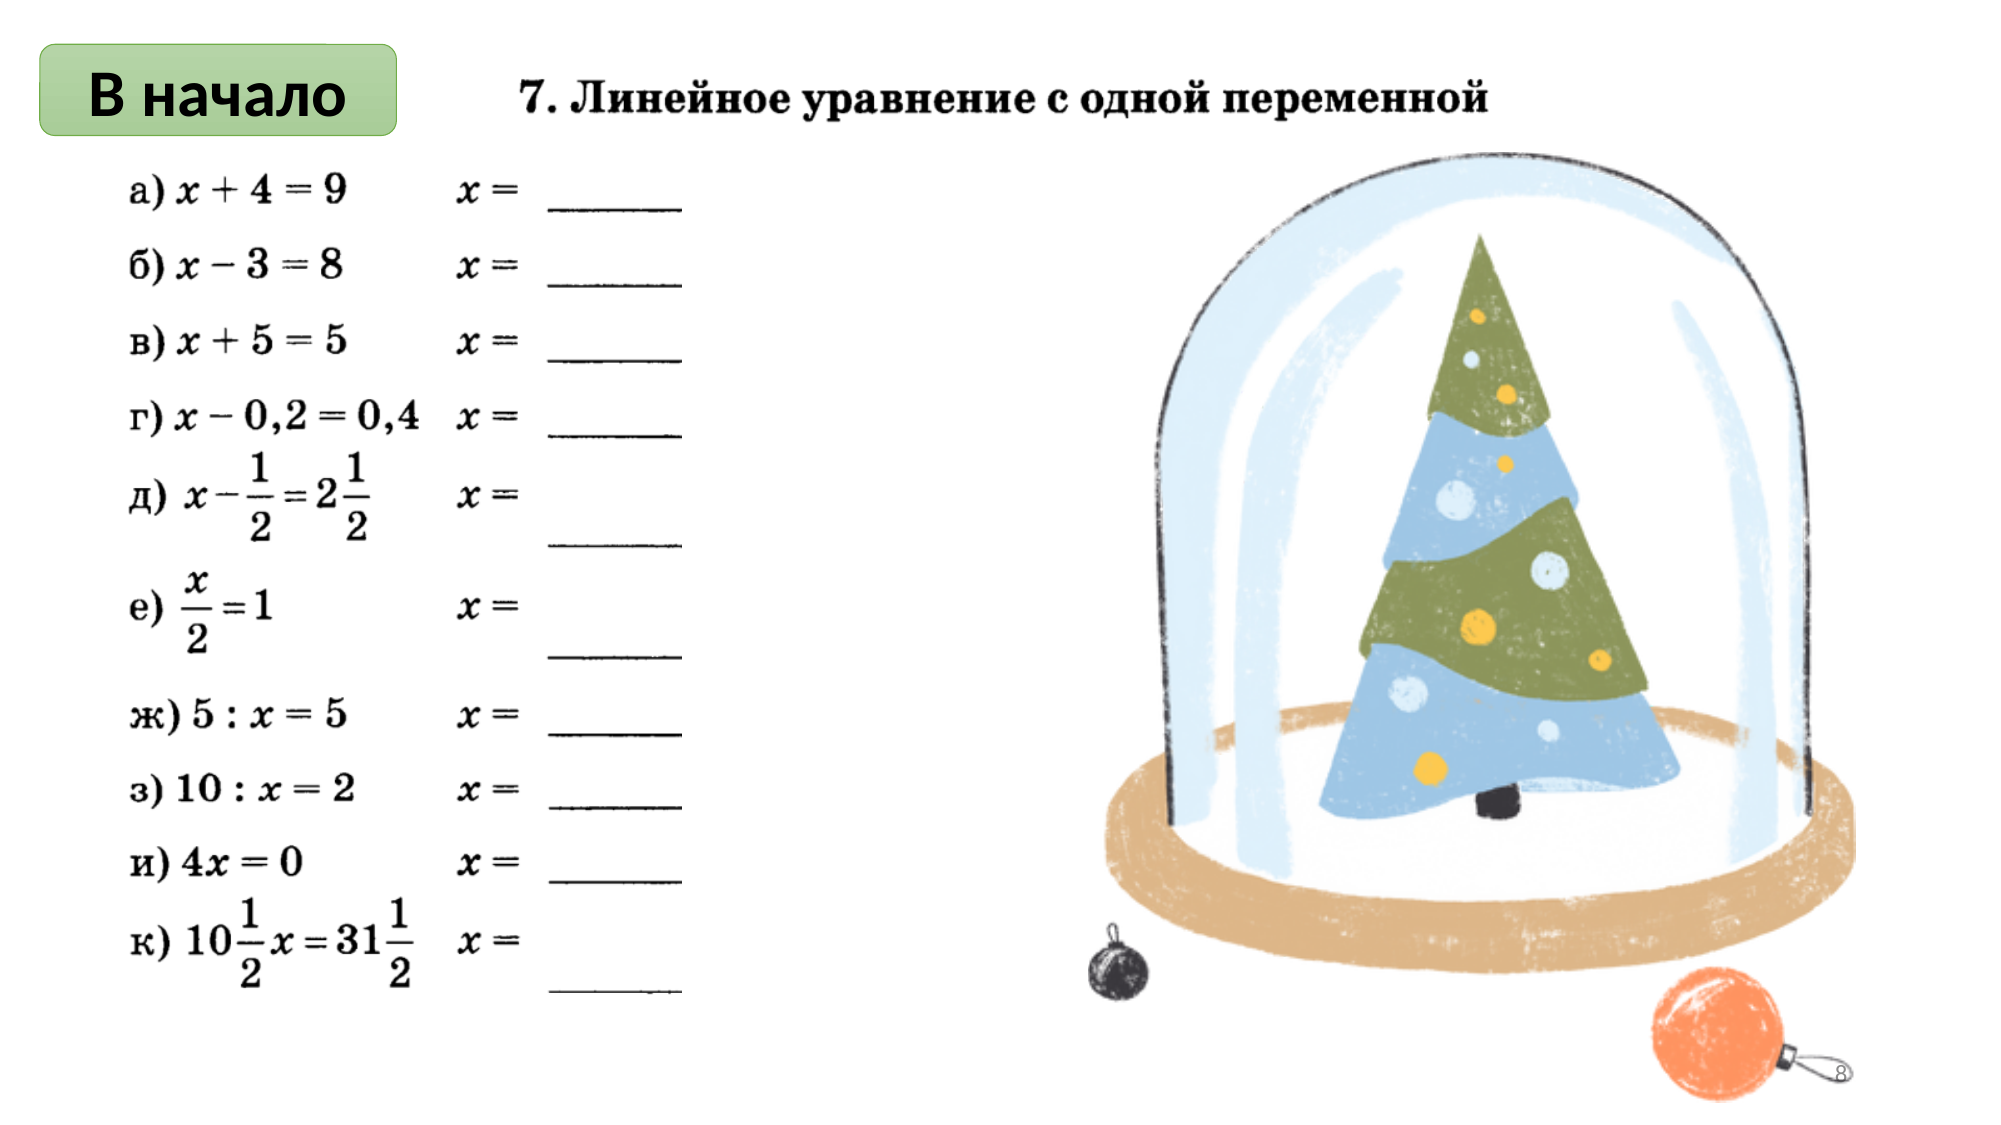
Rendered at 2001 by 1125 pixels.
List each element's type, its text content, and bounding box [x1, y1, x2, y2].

slide_number 8 [1856, 1042, 1863, 1103]
picture [102, 58, 1510, 1008]
text_box В начало [39, 43, 397, 137]
picture [1088, 152, 1856, 1103]
